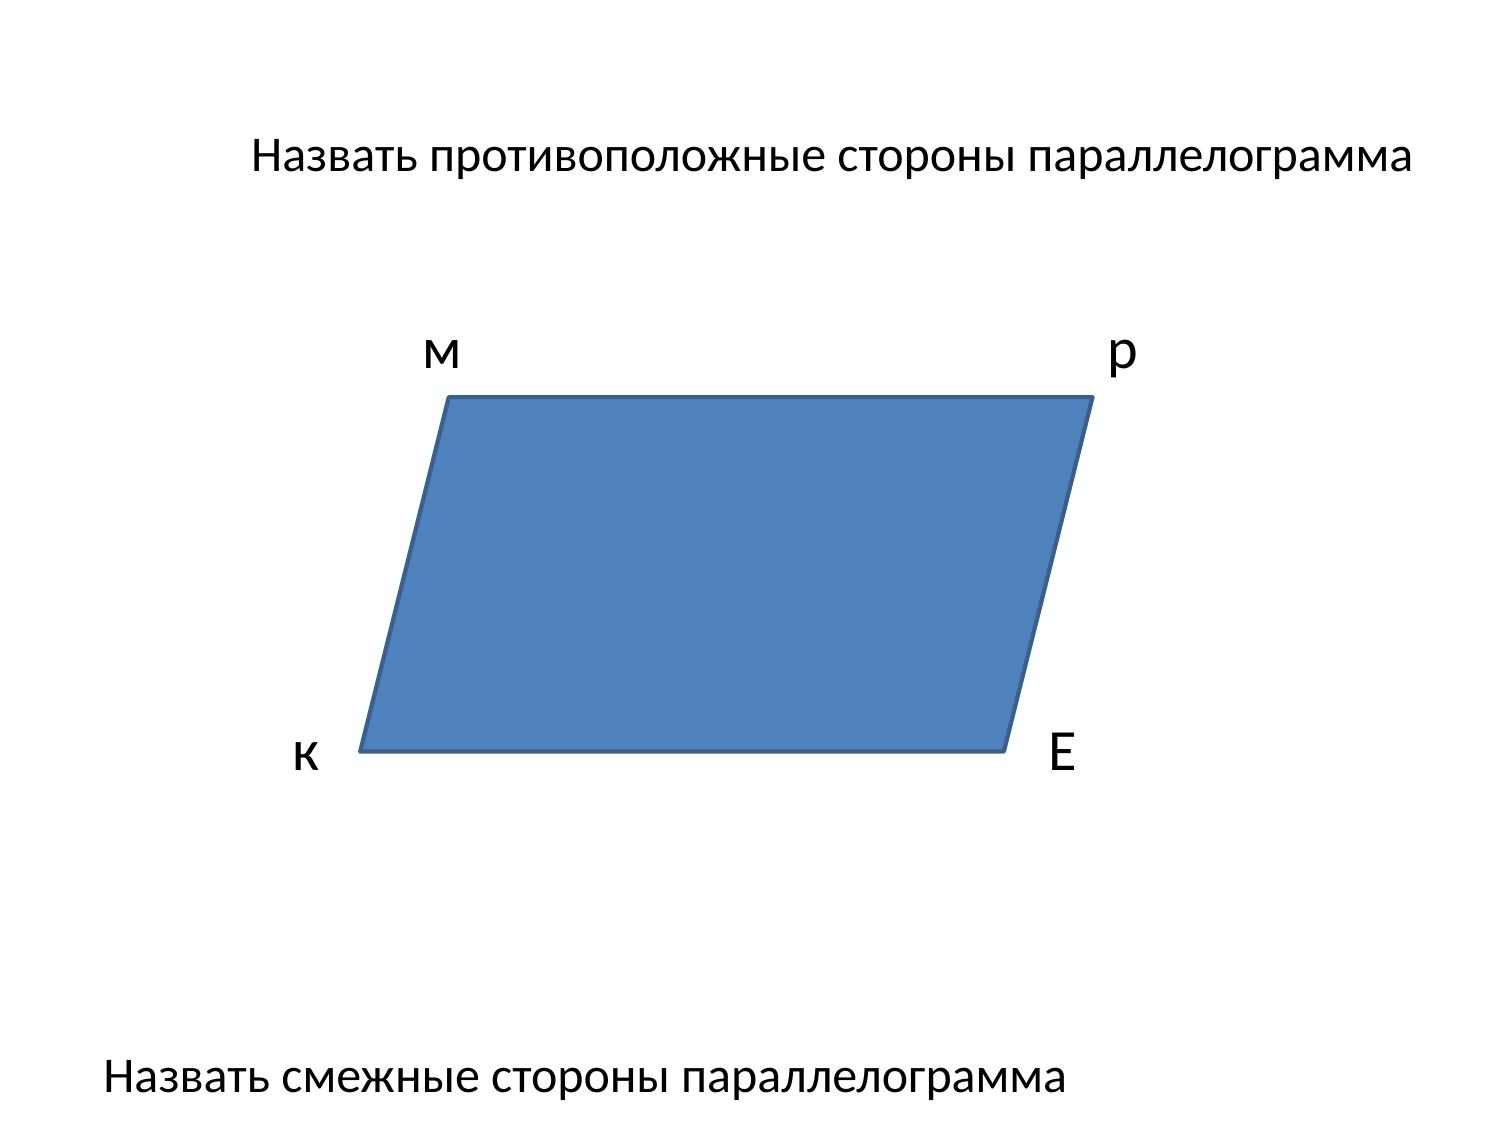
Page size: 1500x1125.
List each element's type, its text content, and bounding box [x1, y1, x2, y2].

text_box Назвать противоположные стороны параллелограмма [236, 113, 1429, 189]
text_box Е [1033, 704, 1093, 789]
text_box р [1092, 302, 1211, 388]
text_box м [407, 302, 487, 388]
text_box к [277, 704, 408, 789]
text_box Назвать смежные стороны параллелограмма [88, 1034, 1500, 1110]
text_box [369, 395, 1095, 754]
